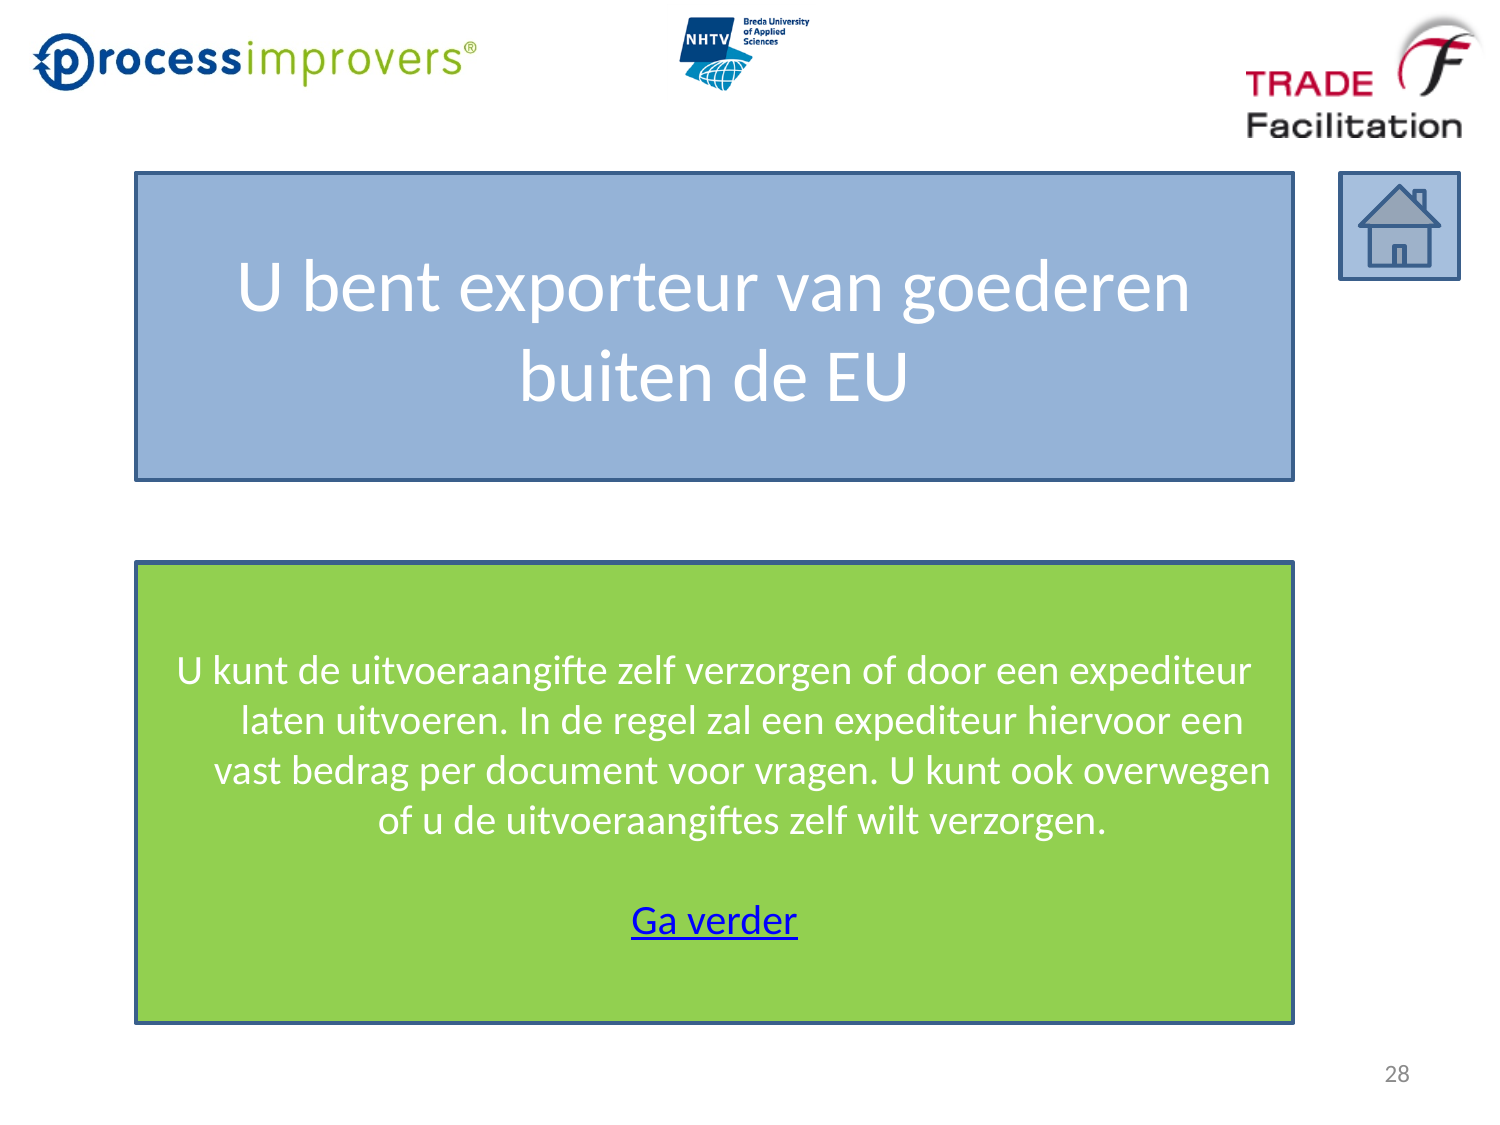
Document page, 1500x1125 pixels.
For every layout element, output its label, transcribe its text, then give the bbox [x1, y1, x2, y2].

picture [667, 4, 816, 103]
slide_number 28 [1074, 1042, 1425, 1103]
text_box U bent exporteur van goederen buiten de EU [134, 171, 1295, 482]
text_box [1338, 171, 1461, 281]
picture [29, 30, 479, 93]
text_box U kunt de uitvoeraangifte zelf verzorgen of door een expediteur laten uitvoeren. In de regel zal een expediteur hiervoor een vast bedrag per document voor vragen. U kunt ook overwegen of u de uitvoeraangiftes zelf wilt verzorgen. Ga verder [134, 560, 1295, 1025]
picture [1246, 10, 1487, 138]
